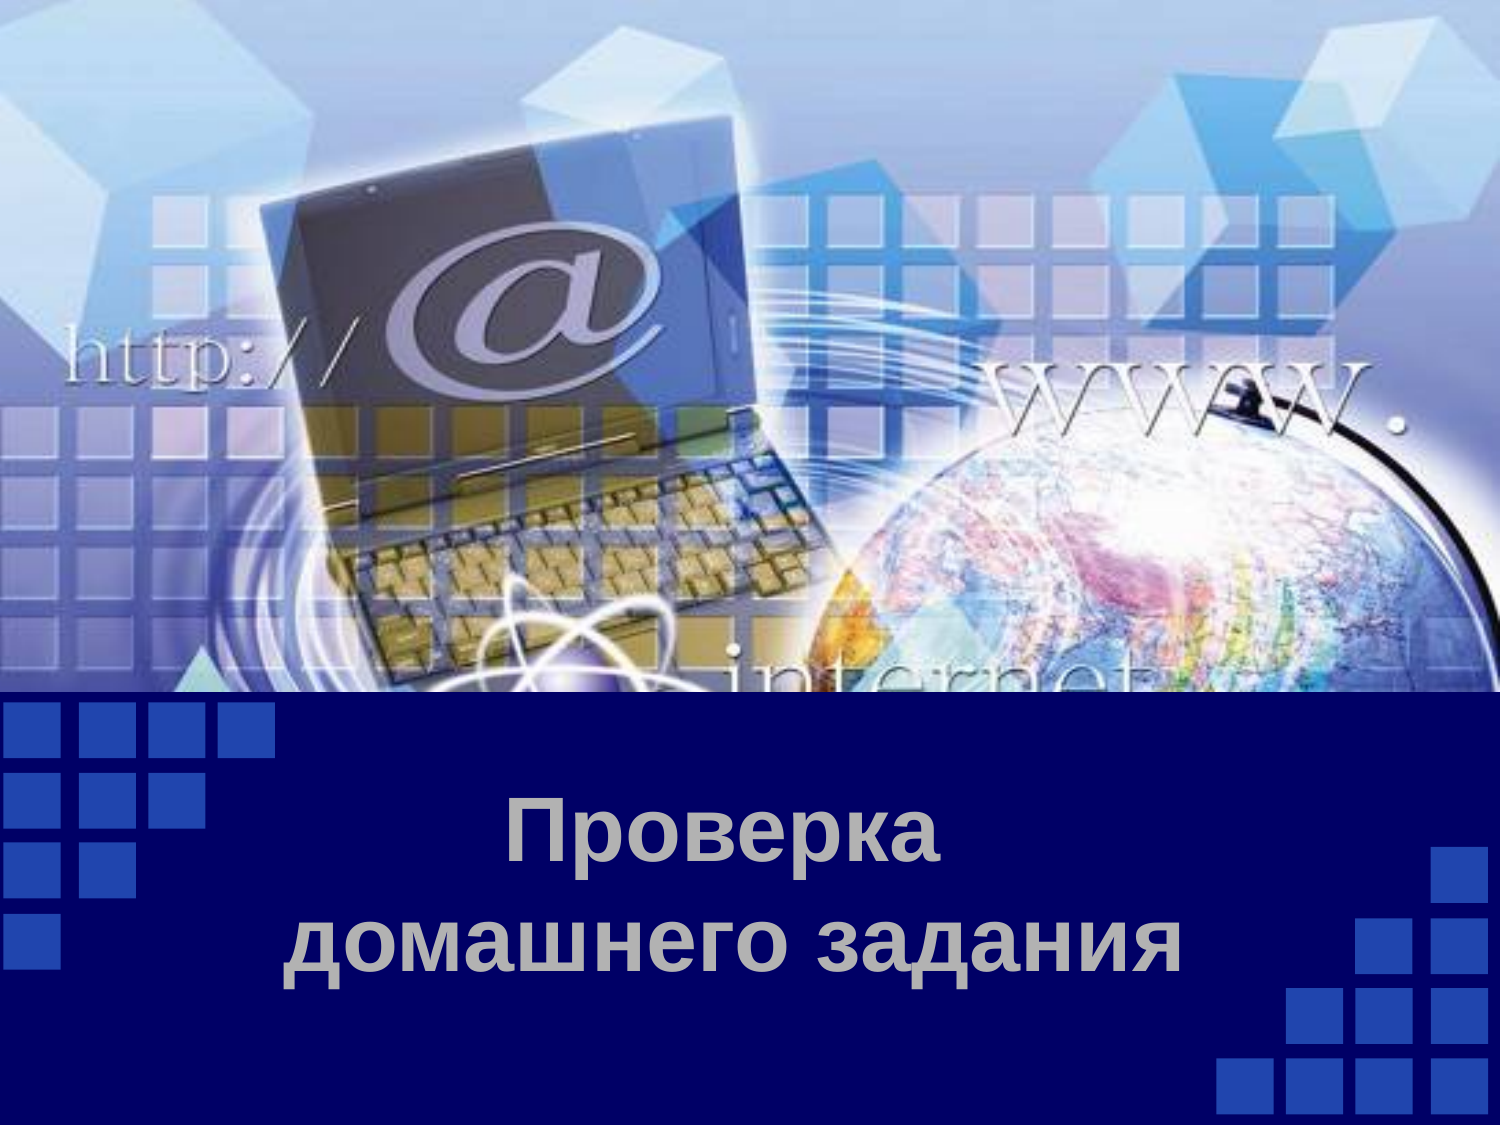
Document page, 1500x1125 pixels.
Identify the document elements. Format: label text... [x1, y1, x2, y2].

picture [0, 0, 1500, 692]
title Проверка домашнего задания [90, 688, 1380, 1072]
